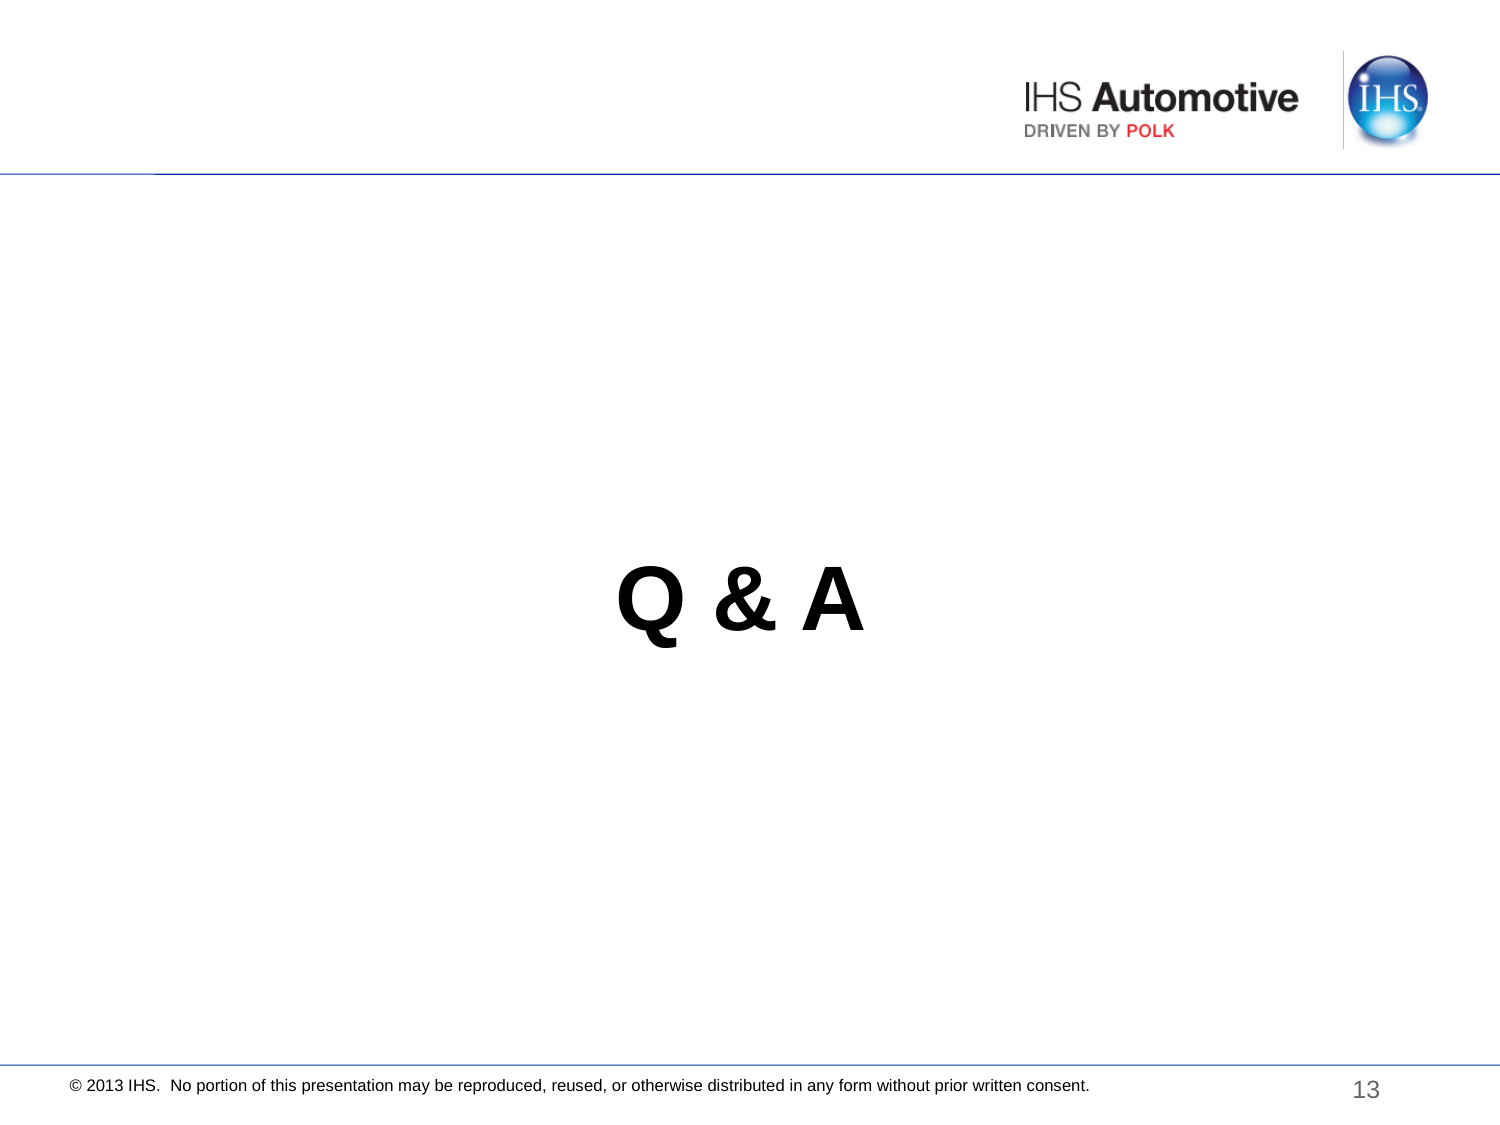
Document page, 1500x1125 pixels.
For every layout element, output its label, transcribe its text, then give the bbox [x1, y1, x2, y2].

slide_number 13 [1337, 1074, 1475, 1112]
list Q & A [62, 212, 1420, 1009]
